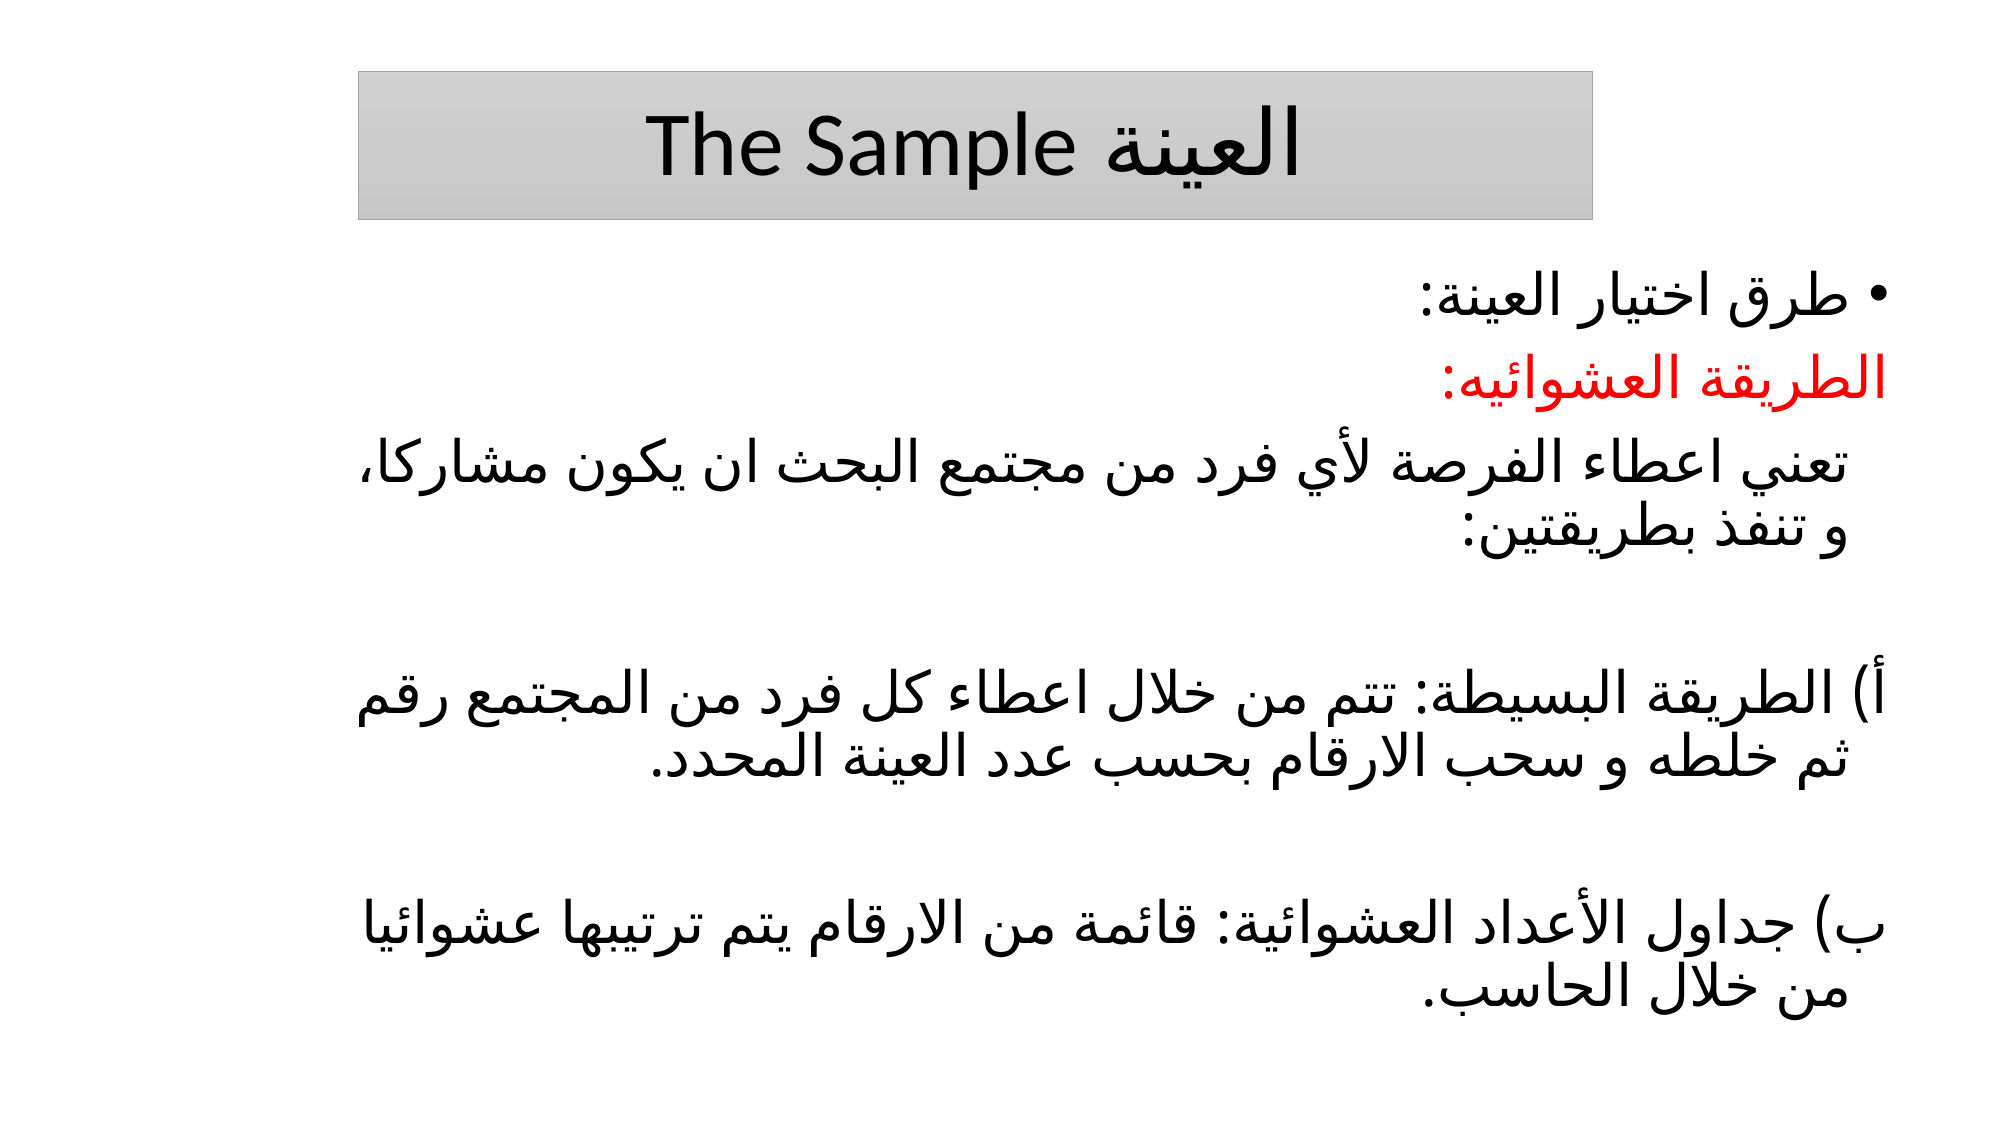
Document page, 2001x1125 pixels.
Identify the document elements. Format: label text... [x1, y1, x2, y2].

title العينة The Sample [358, 71, 1593, 220]
list طرق اختيار العينة: الطريقة العشوائيه: تعني اعطاء الفرصة لأي فرد من مجتمع البحث ان يكون مشاركا، و تنفذ بطريقتين: أ) الطريقة البسيطة: تتم من خلال اعطاء كل فرد من المجتمع رقم ثم خلطه و سحب الارقام بحسب عدد العينة المحدد. ب) جداول الأعداد العشوائية: قائمة من الارقام يتم ترتيبها عشوائيا من خلال الحاسب. [324, 257, 1904, 1079]
